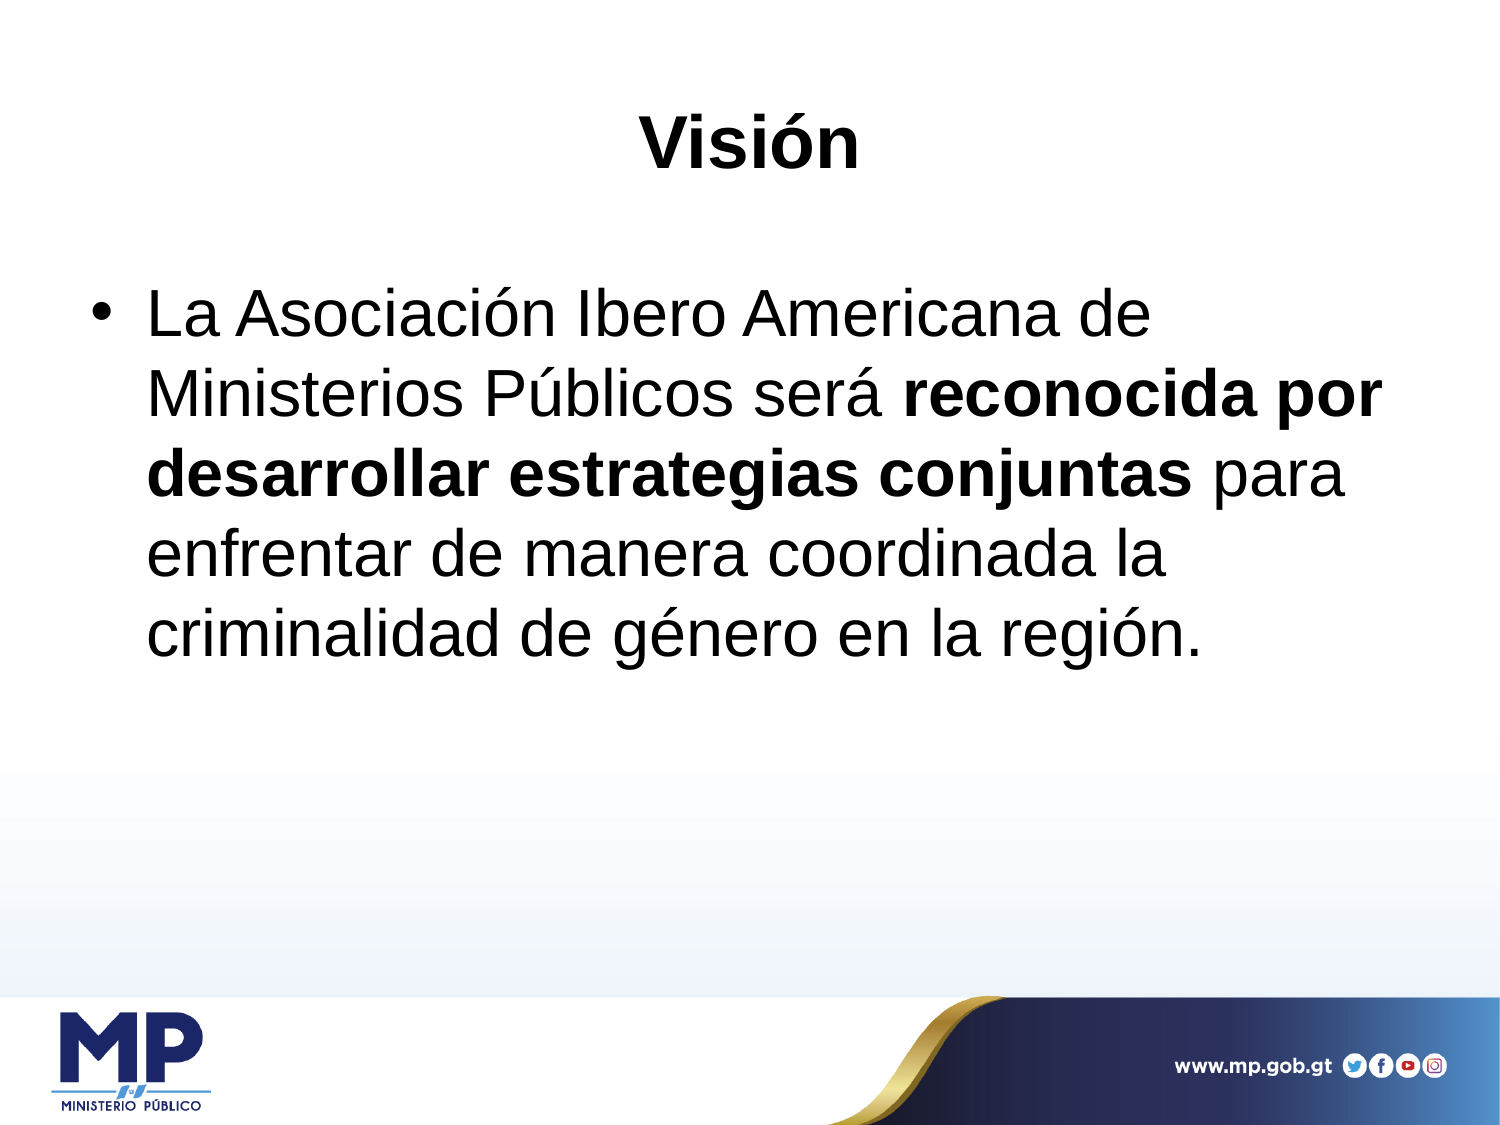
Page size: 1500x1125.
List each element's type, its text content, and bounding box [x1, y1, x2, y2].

title Visión [75, 45, 1425, 233]
list La Asociación Ibero Americana de Ministerios Públicos será reconocida por desarrollar estrategias conjuntas para enfrentar de manera coordinada la criminalidad de género en la región. [75, 262, 1425, 892]
picture [0, 0, 1500, 1125]
